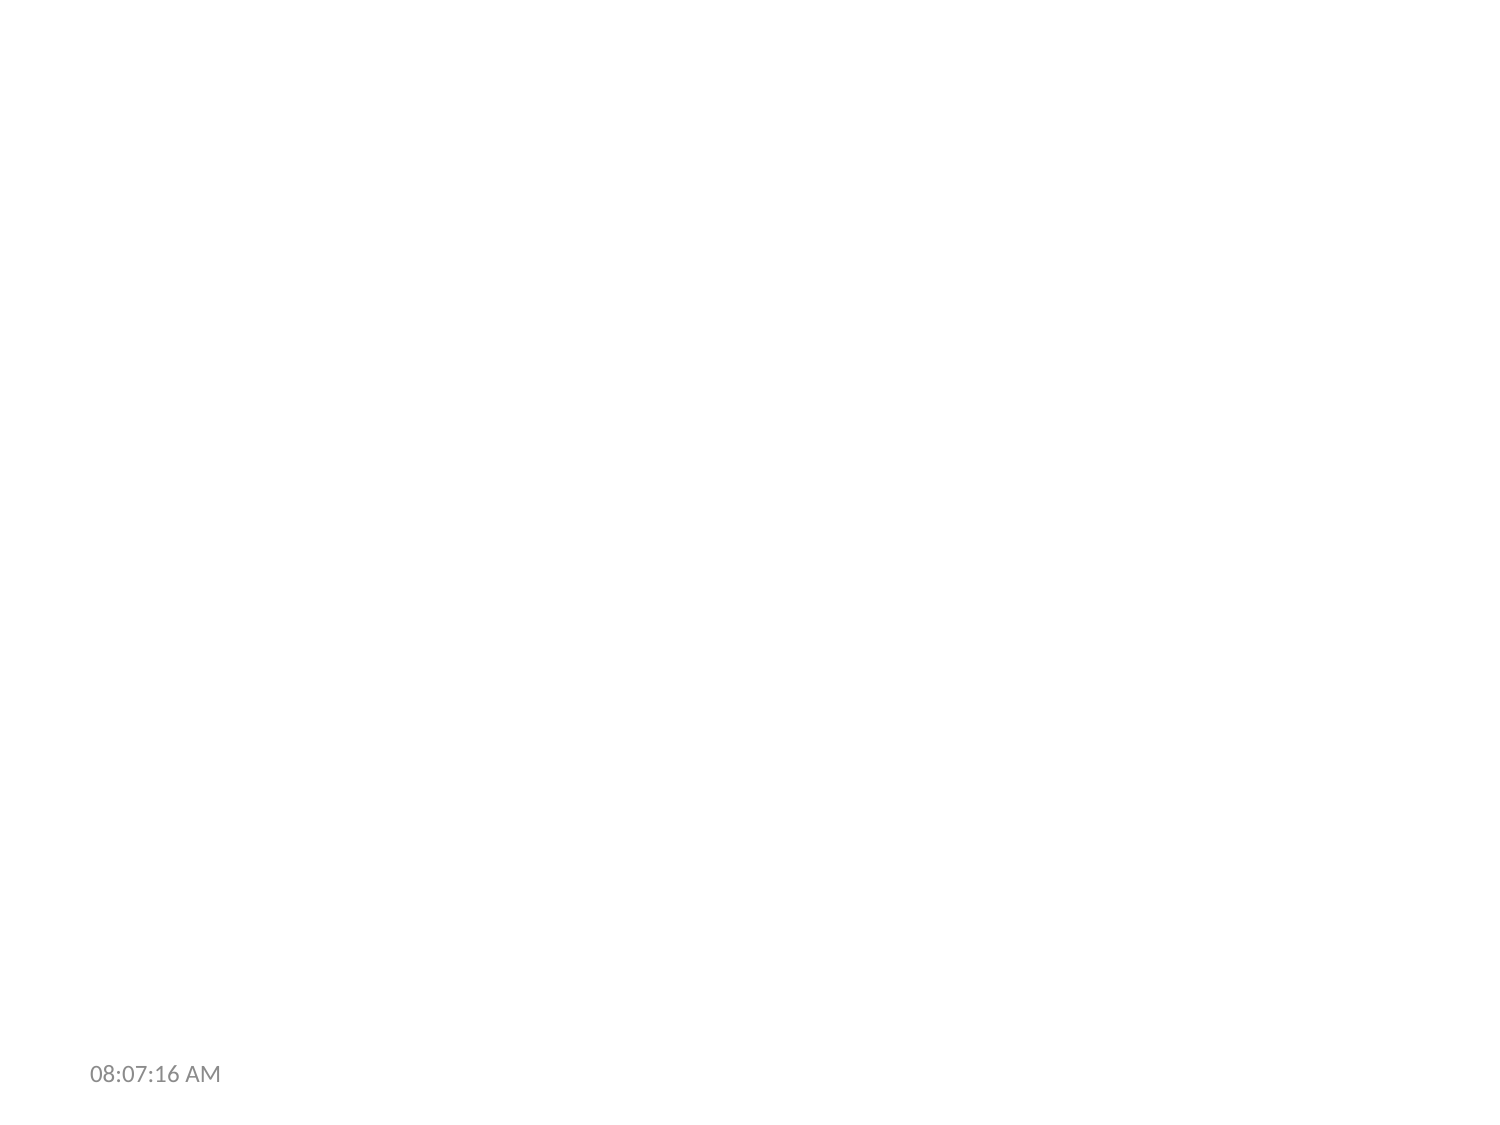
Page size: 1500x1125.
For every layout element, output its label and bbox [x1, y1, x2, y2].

slide_number [75, 1042, 425, 1103]
